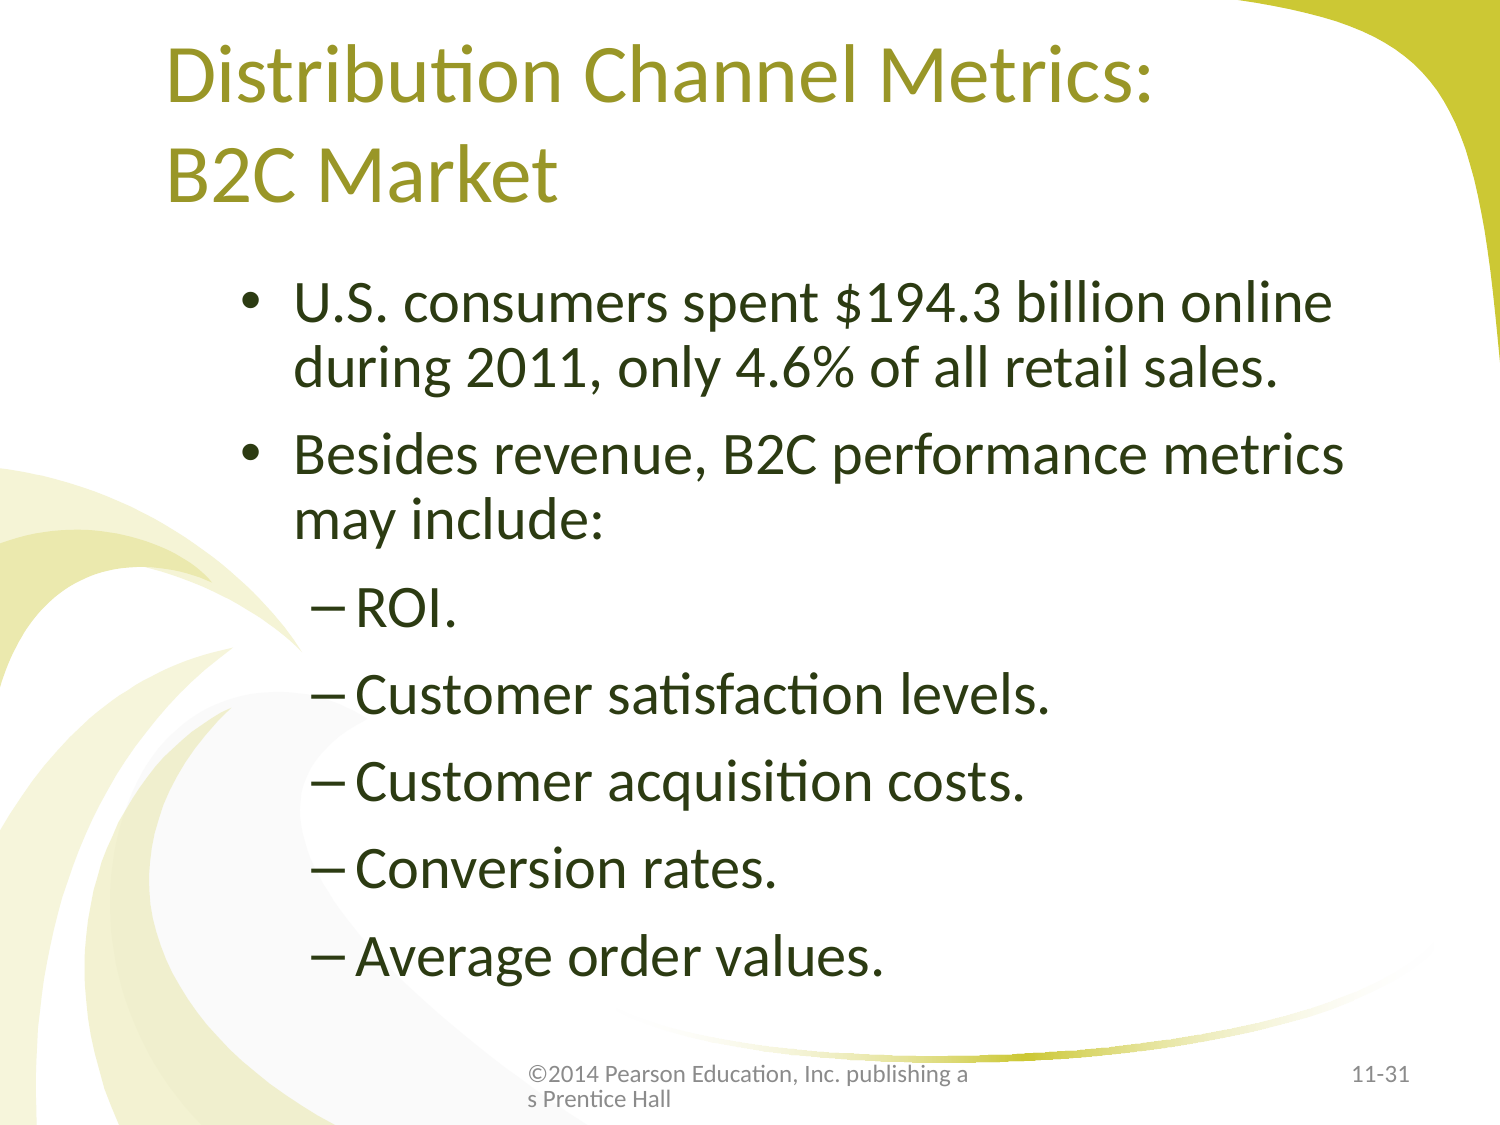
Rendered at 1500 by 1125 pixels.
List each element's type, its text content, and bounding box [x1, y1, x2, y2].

list U.S. consumers spent $194.3 billion online during 2011, only 4.6% of all retail sales. Besides revenue, B2C performance metrics may include: ROI. Customer satisfaction levels. Customer acquisition costs. Conversion rates. Average order values. [225, 262, 1463, 1000]
footer ©2014 Pearson Education, Inc. publishing as Prentice Hall [512, 1042, 988, 1103]
slide_number 11-31 [1074, 1042, 1425, 1103]
title Distribution Channel Metrics: B2C Market [150, 37, 1438, 200]
